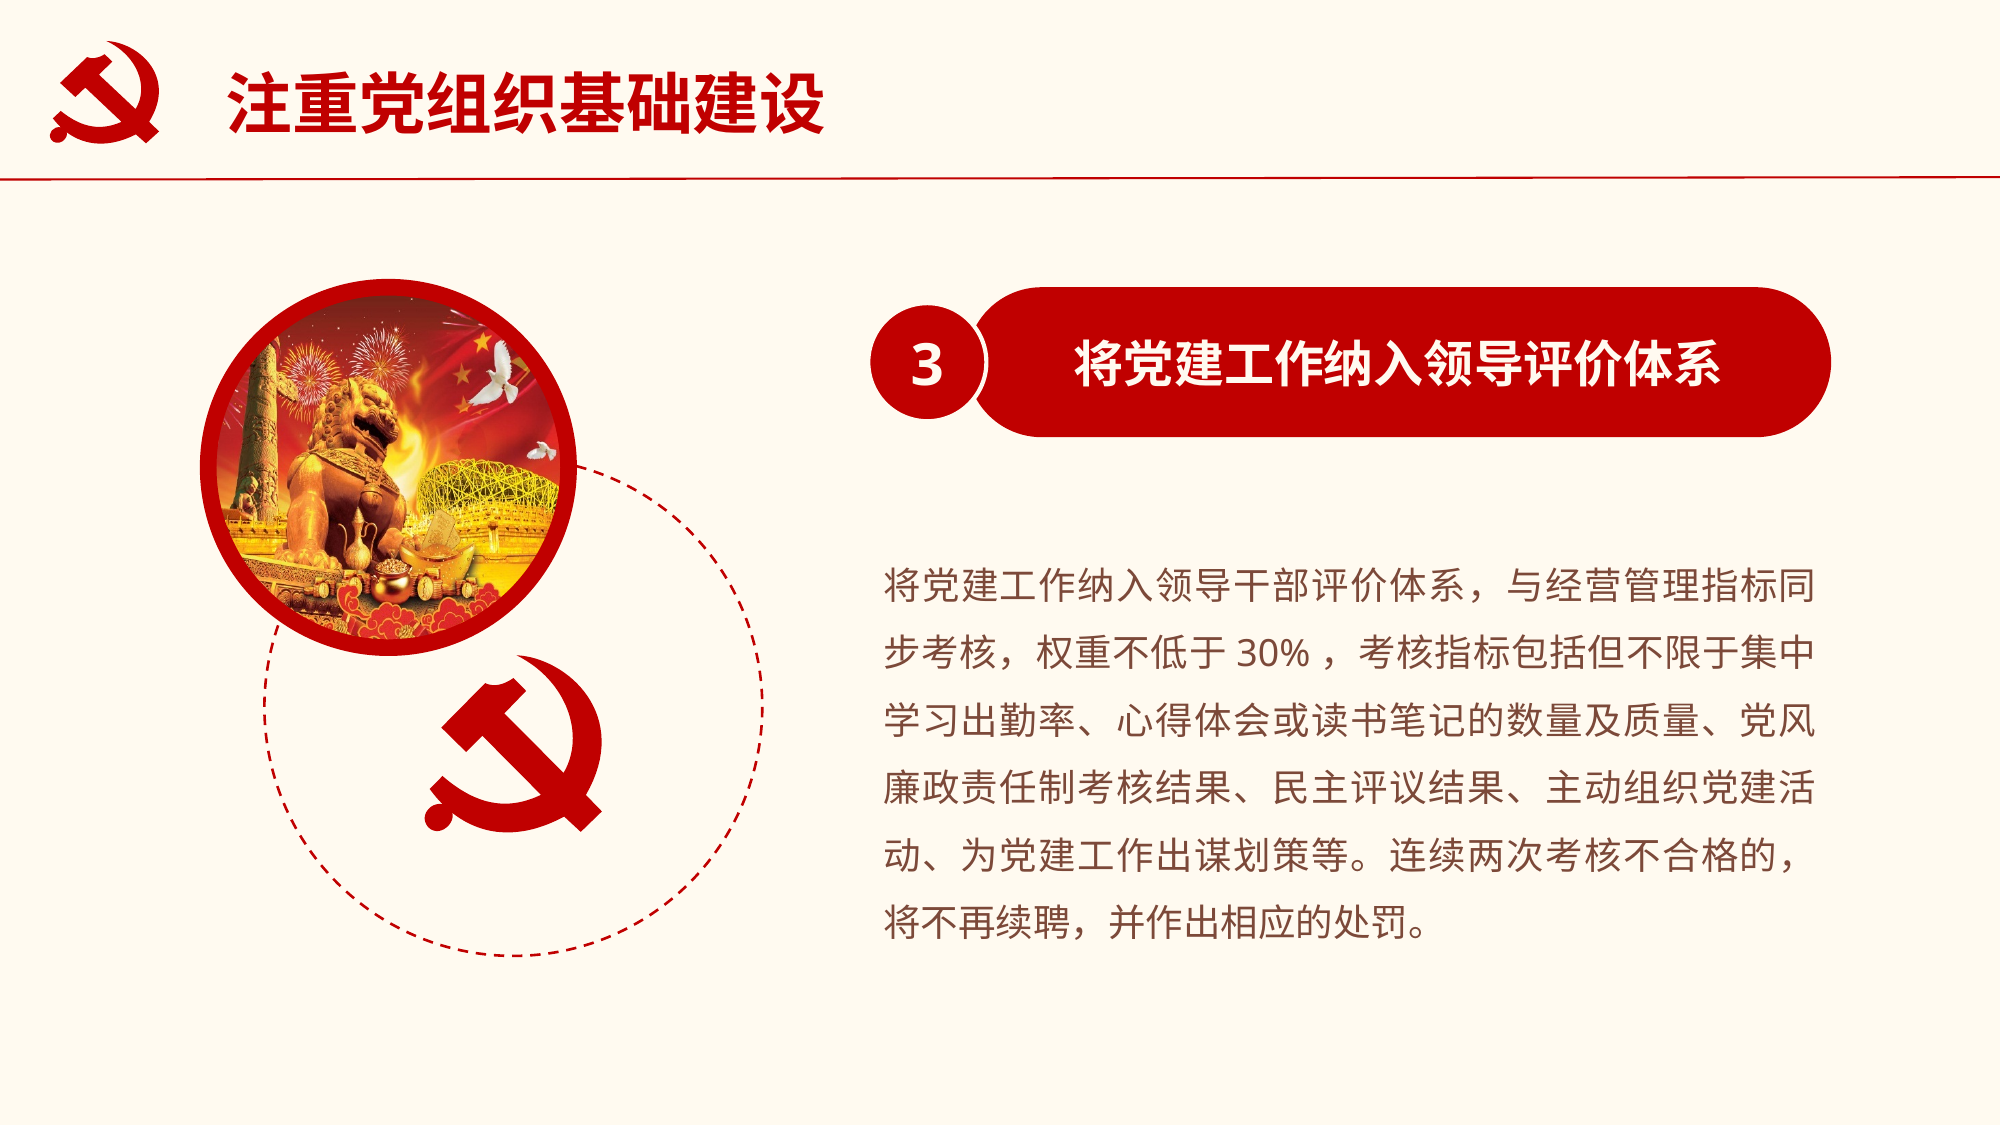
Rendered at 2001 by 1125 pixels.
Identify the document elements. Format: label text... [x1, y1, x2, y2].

text_box [263, 463, 764, 957]
text_box [207, 286, 570, 649]
text_box 3 [867, 302, 988, 423]
text_box 将党建工作纳入领导干部评价体系，与经营管理指标同步考核，权重不低于30%，考核指标包括但不限于集中学习出勤率、心得体会或读书笔记的数量及质量、党风廉政责任制考核结果、民主评议结果、主动组织党建活动、为党建工作出谋划策等。连续两次考核不合格的，将不再续聘，并作出相应的处罚。 [868, 531, 1832, 952]
text_box 注重党组织基础建设 [210, 54, 842, 149]
text_box 将党建工作纳入领导评价体系 [975, 286, 1833, 439]
text_box [424, 655, 602, 833]
